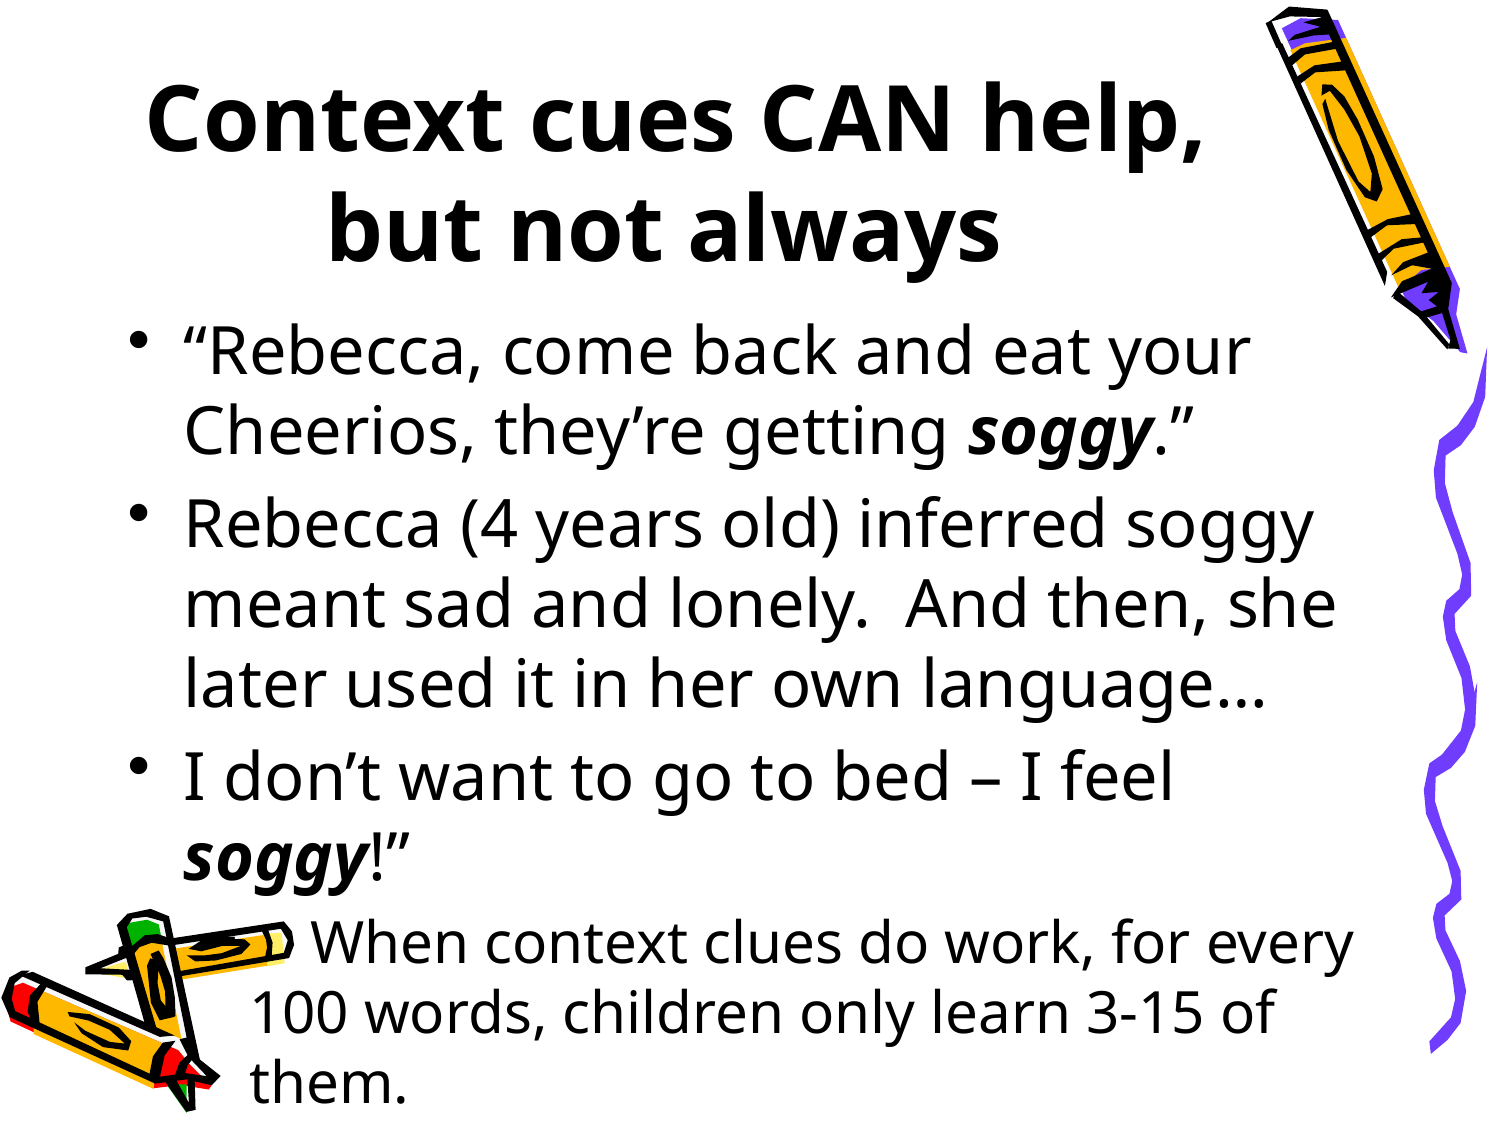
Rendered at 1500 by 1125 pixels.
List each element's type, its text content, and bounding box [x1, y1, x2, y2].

title Context cues CAN help, but not always [112, 24, 1240, 288]
list “Rebecca, come back and eat your Cheerios, they’re getting soggy.” Rebecca (4 years old) inferred soggy meant sad and lonely. And then, she later used it in her own language… I don’t want to go to bed – I feel soggy!” When context clues do work, for every 100 words, children only learn 3-15 of them. [112, 299, 1426, 901]
